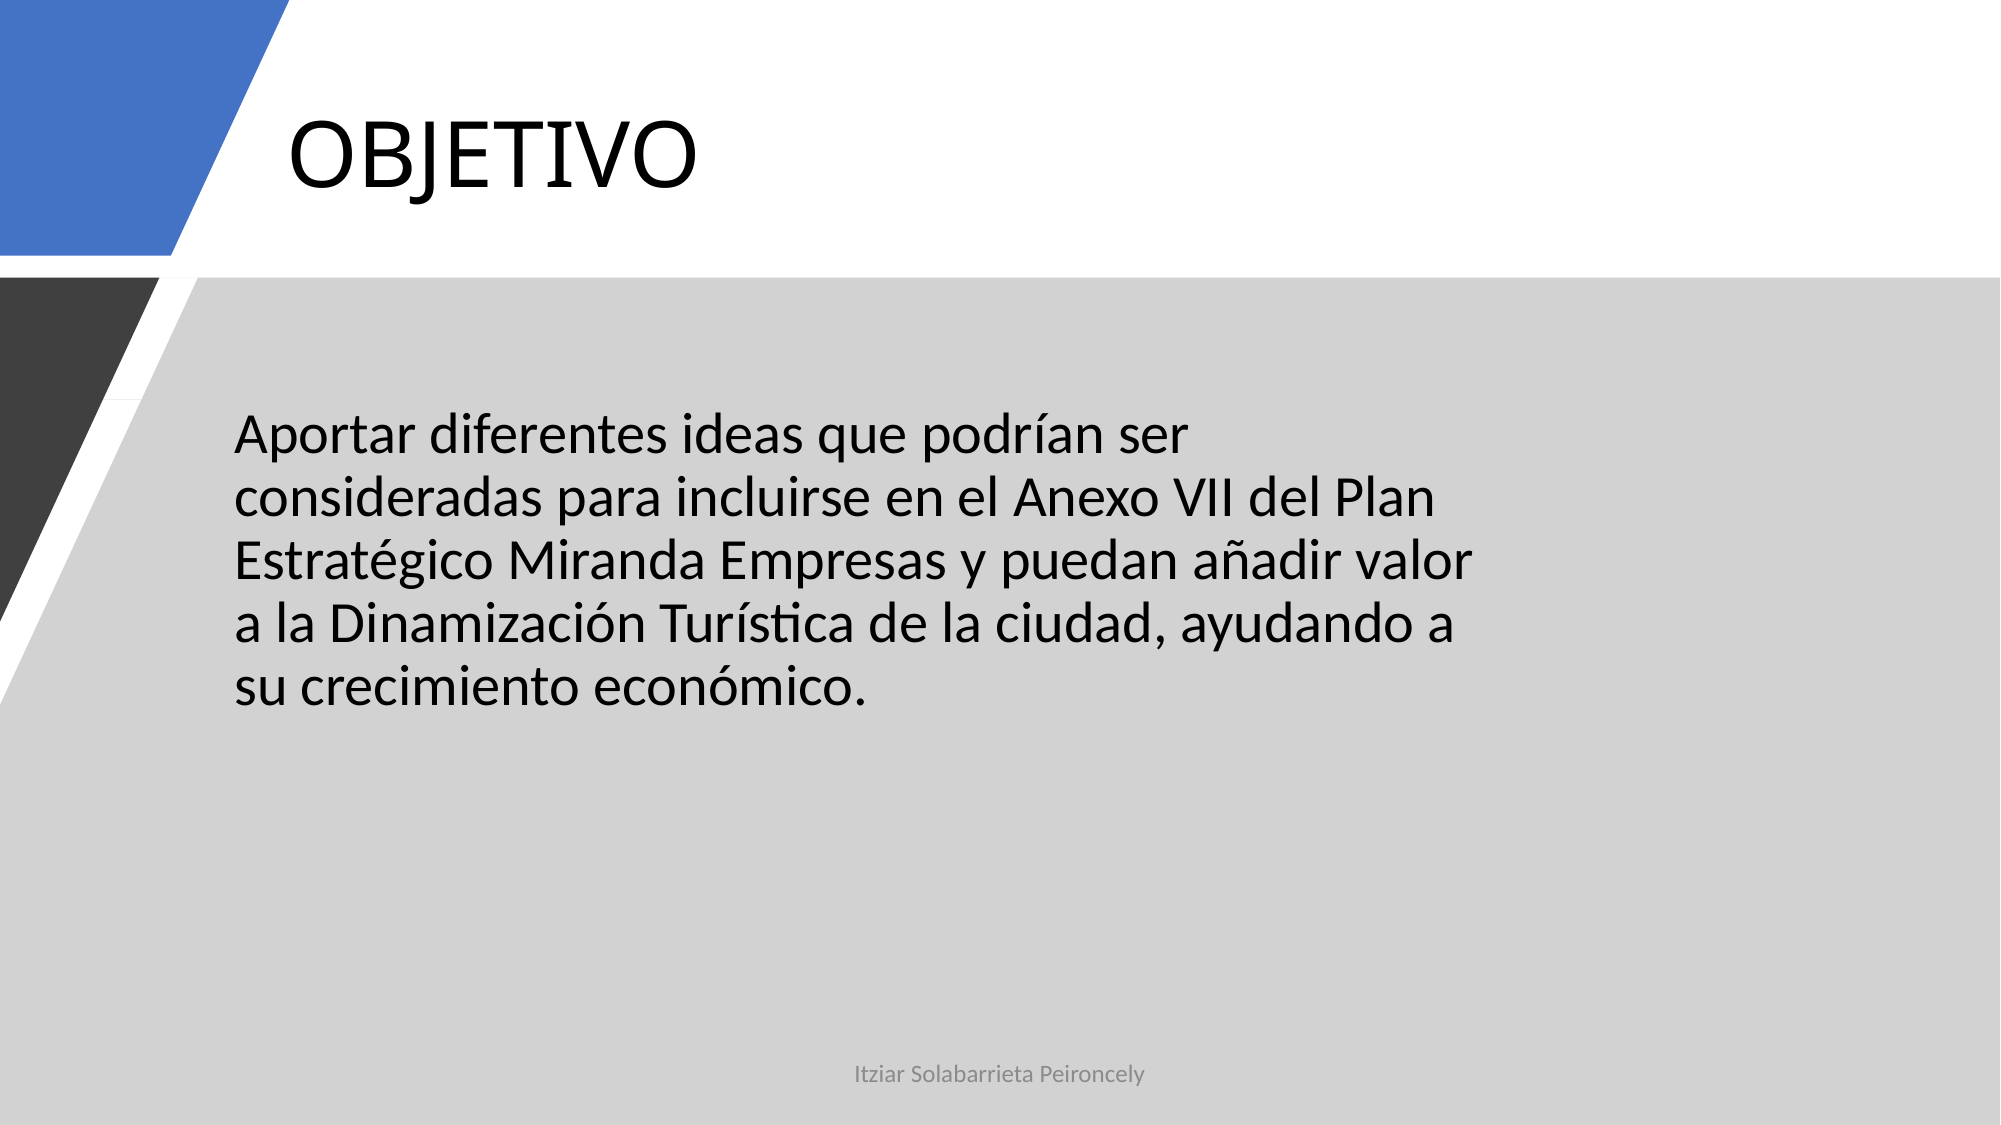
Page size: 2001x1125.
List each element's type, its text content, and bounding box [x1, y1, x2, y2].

text_box Aportar diferentes ideas que podrían ser consideradas para incluirse en el Anexo VII del Plan Estratégico Miranda Empresas y puedan añadir valor a la Dinamización Turística de la ciudad, ayudando a su crecimiento económico. [219, 396, 1500, 726]
text_box [0, 276, 2000, 1125]
text_box [0, 276, 162, 623]
title OBJETIVO [270, 59, 1809, 256]
text_box [0, 0, 291, 257]
list [270, 356, 1809, 1021]
footer Itziar Solabarrieta Peironcely [662, 1042, 1338, 1103]
